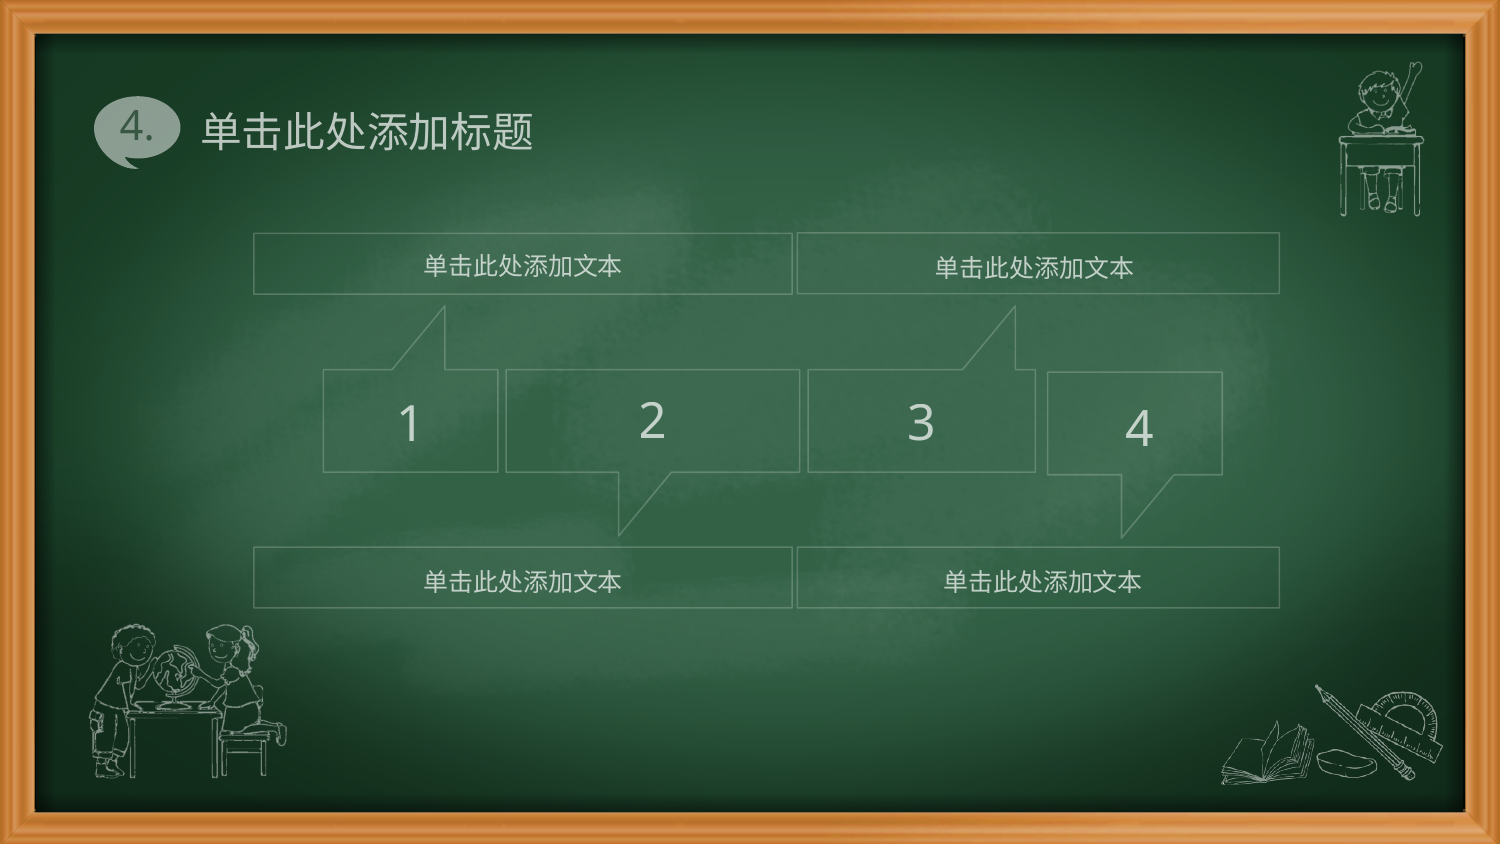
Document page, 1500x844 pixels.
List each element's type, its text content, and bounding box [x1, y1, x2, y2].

title 单击此处添加标题 [185, 97, 1022, 164]
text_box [323, 305, 499, 473]
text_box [797, 232, 1280, 294]
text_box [253, 233, 793, 295]
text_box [797, 546, 1280, 609]
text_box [807, 305, 1036, 473]
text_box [505, 369, 800, 537]
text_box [253, 546, 793, 609]
picture [0, 0, 1500, 844]
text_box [1047, 371, 1223, 539]
